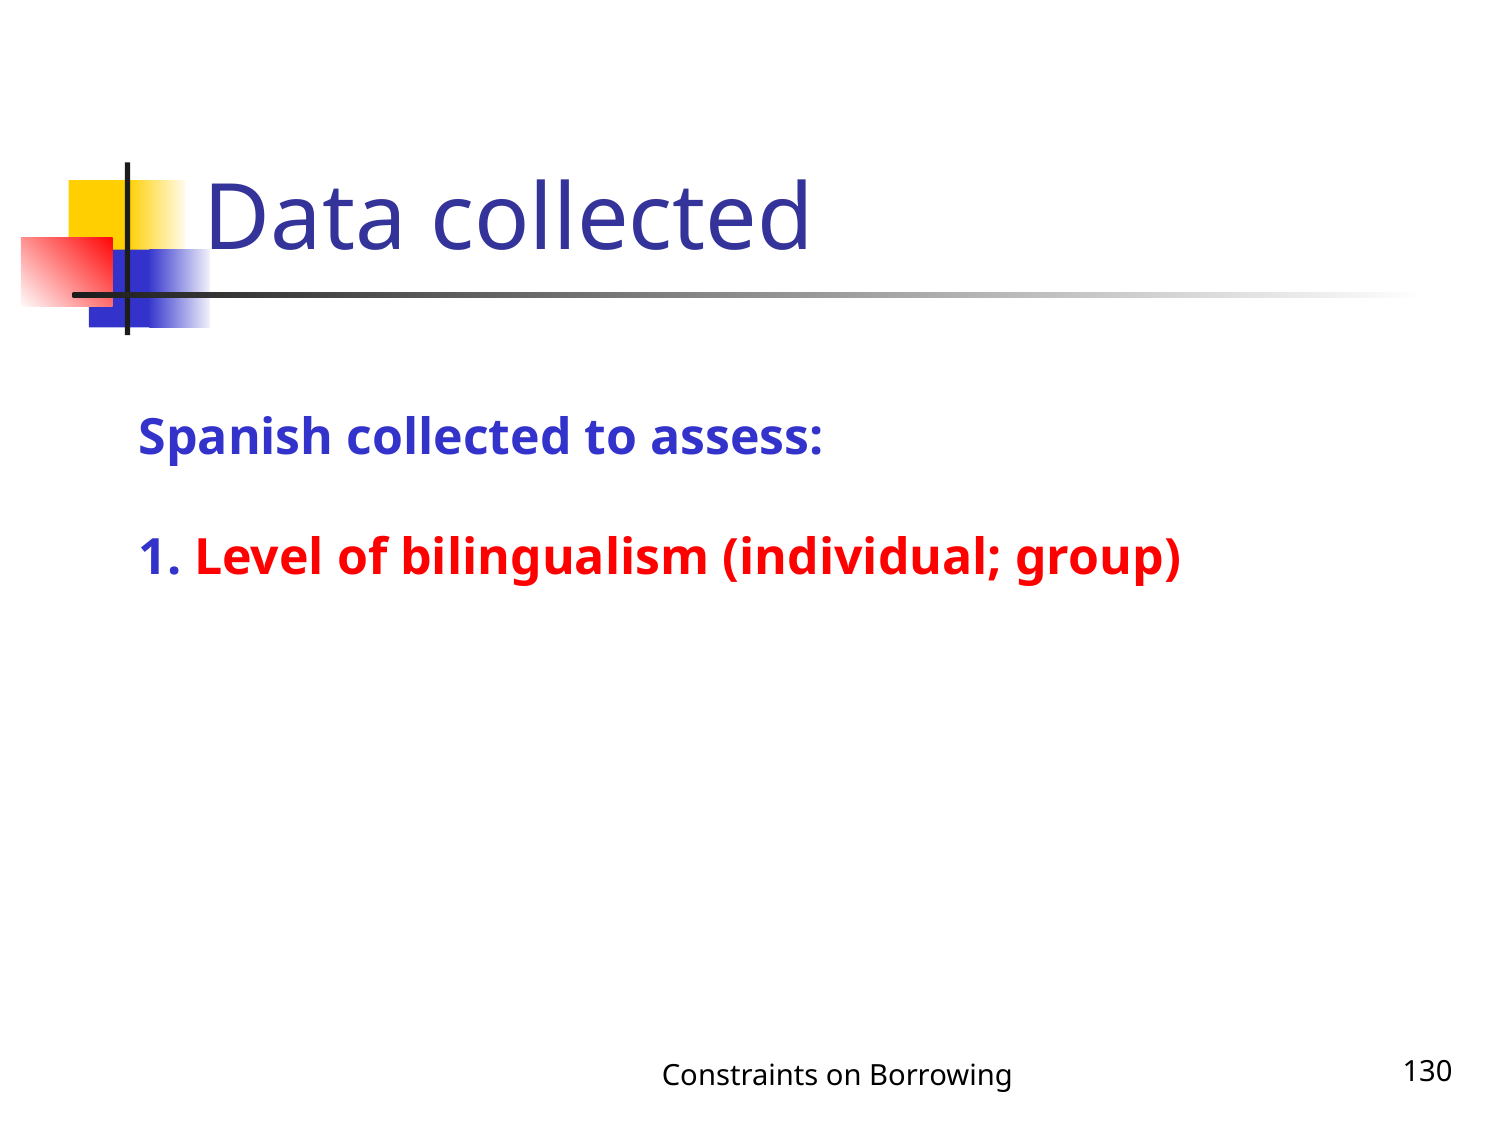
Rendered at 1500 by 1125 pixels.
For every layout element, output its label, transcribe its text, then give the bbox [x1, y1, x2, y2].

footer Constraints on Borrowing [599, 1023, 1076, 1100]
title Data collected [188, 34, 1468, 276]
text_box Spanish collected to assess: 1. Level of bilingualism (individual; group) [123, 397, 1197, 712]
slide_number 130 [1154, 1023, 1468, 1100]
